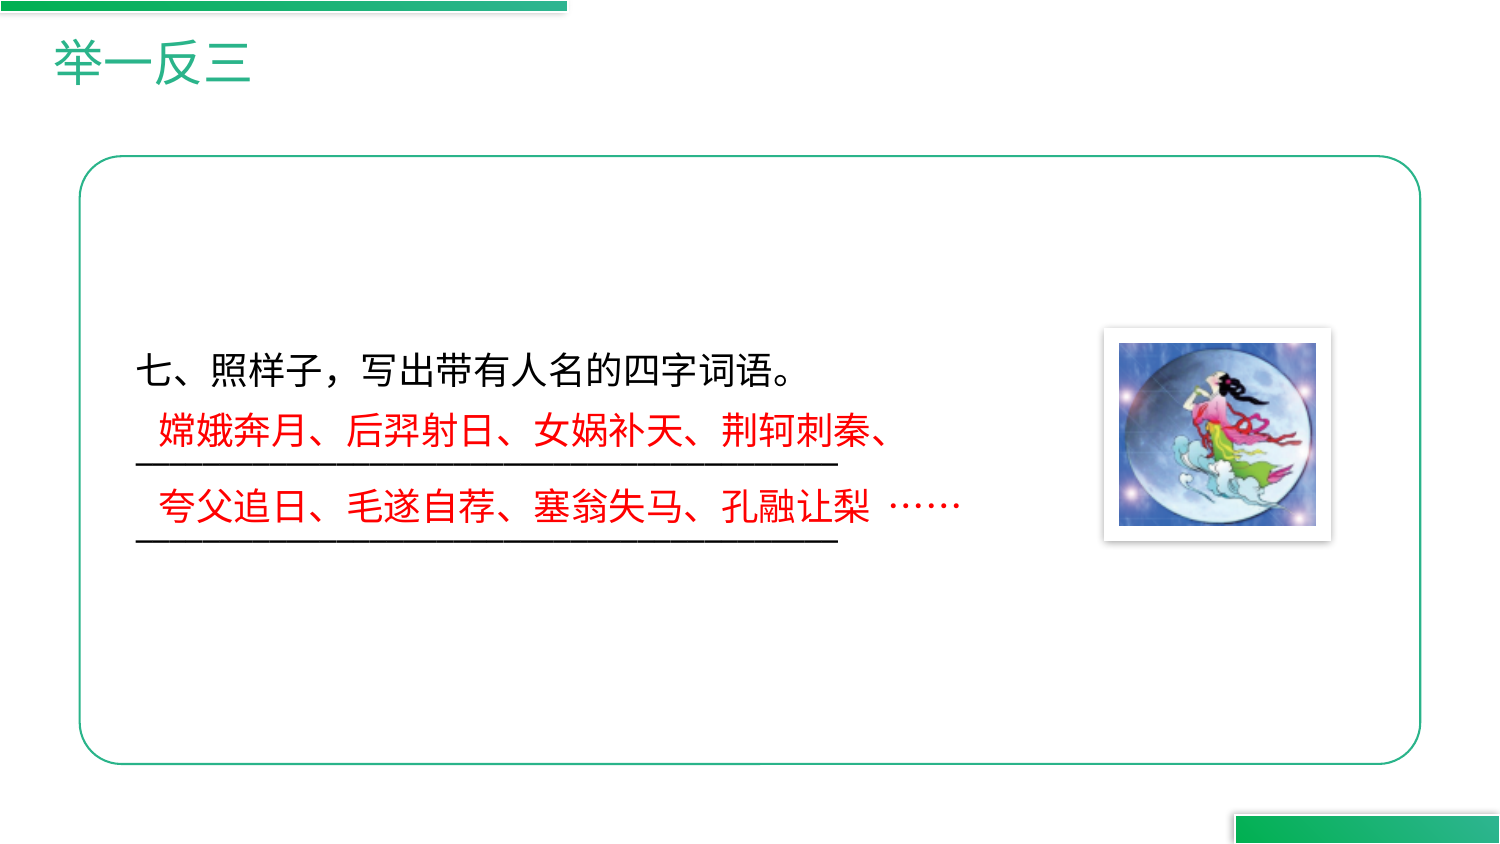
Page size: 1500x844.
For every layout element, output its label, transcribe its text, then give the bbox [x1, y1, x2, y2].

picture [1118, 342, 1317, 526]
text_box 七、照样子，写出带有人名的四字词语。 __________________________________________ __________________________________________ [124, 305, 1173, 627]
list 举一反三 [41, 32, 382, 94]
text_box 嫦娥奔月、后羿射日、女娲补天、荆轲刺秦、 夸父追日、毛遂自荐、塞翁失马、孔融让梨 …… [147, 369, 984, 534]
